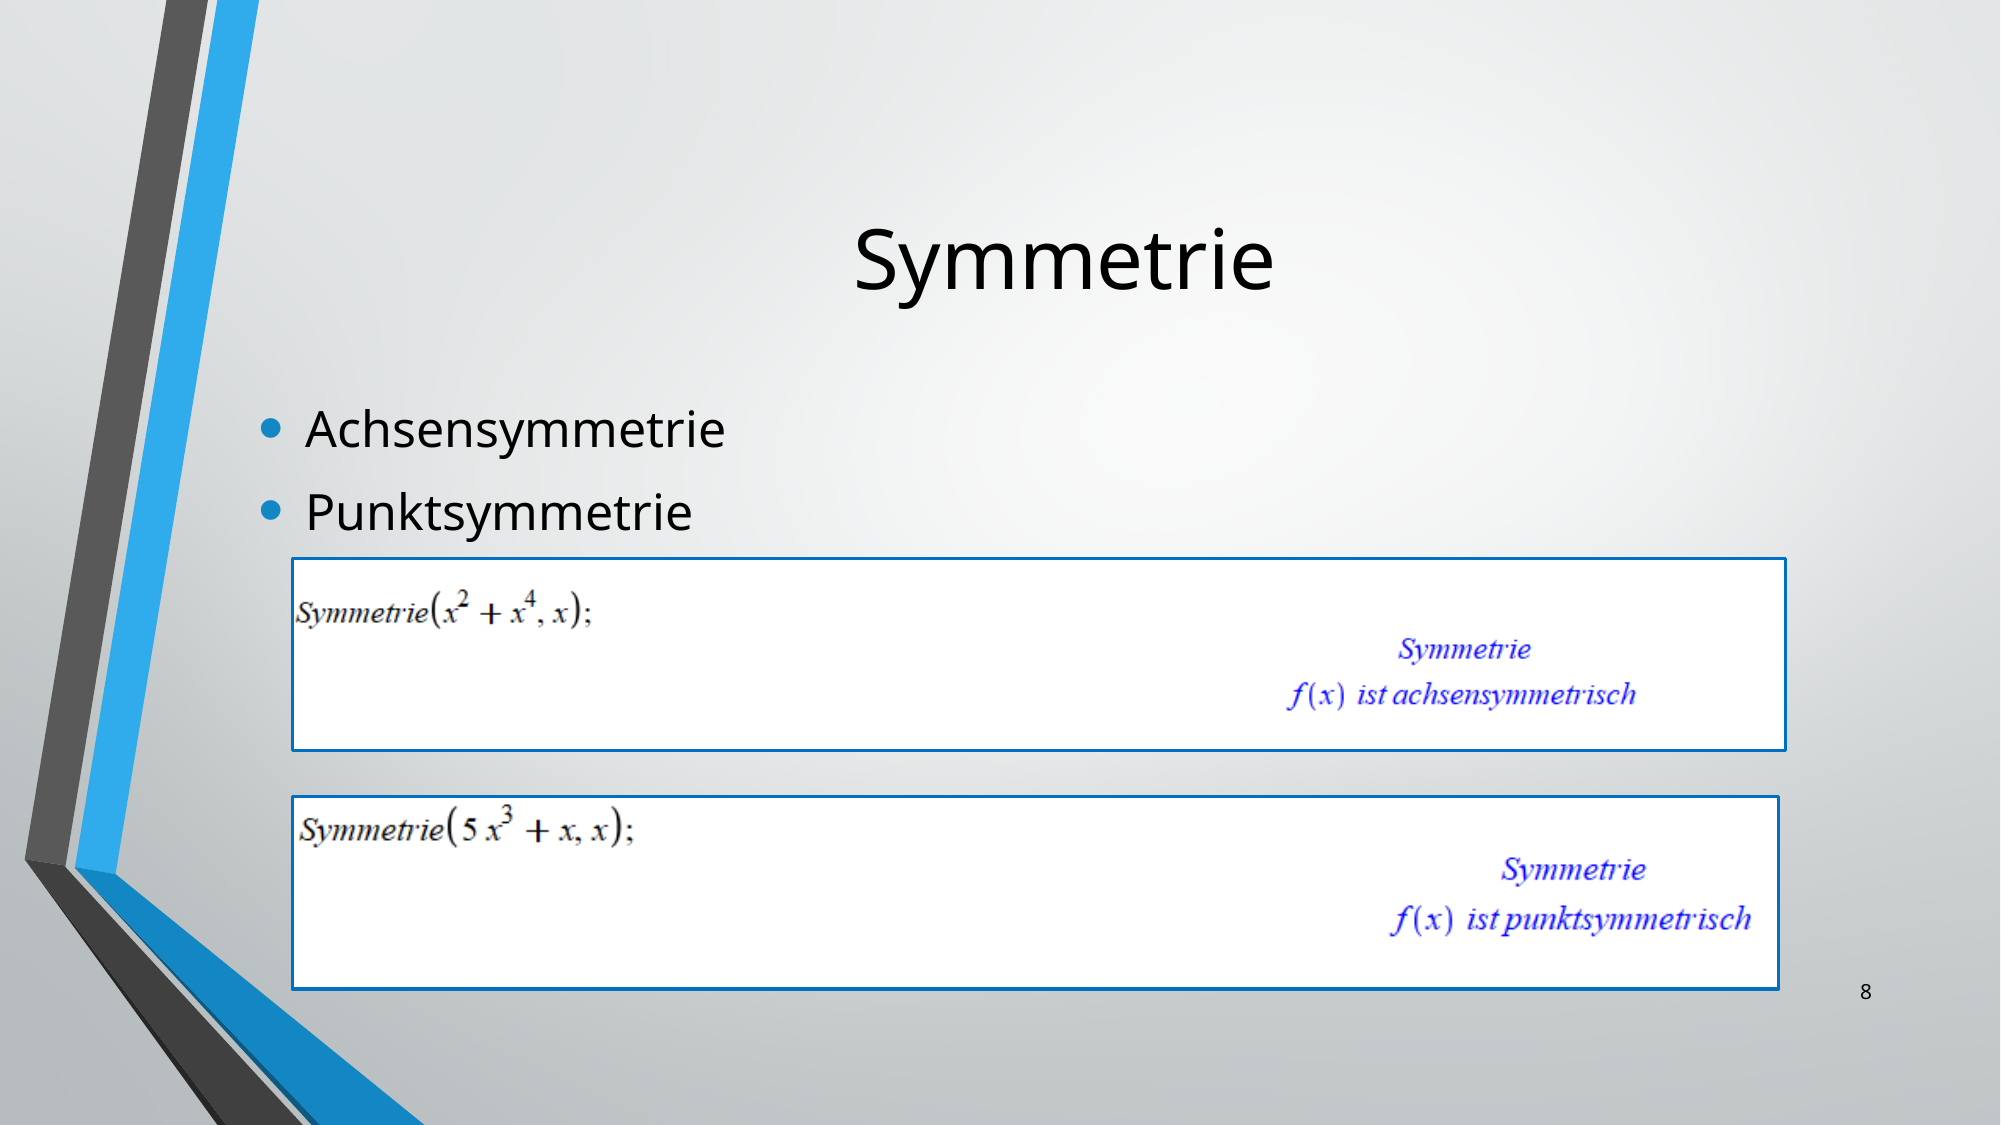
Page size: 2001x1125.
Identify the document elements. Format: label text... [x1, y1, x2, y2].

picture [293, 798, 1778, 988]
picture [293, 559, 1785, 750]
title Symmetrie [243, 112, 1887, 400]
slide_number 8 [1796, 962, 1887, 1023]
